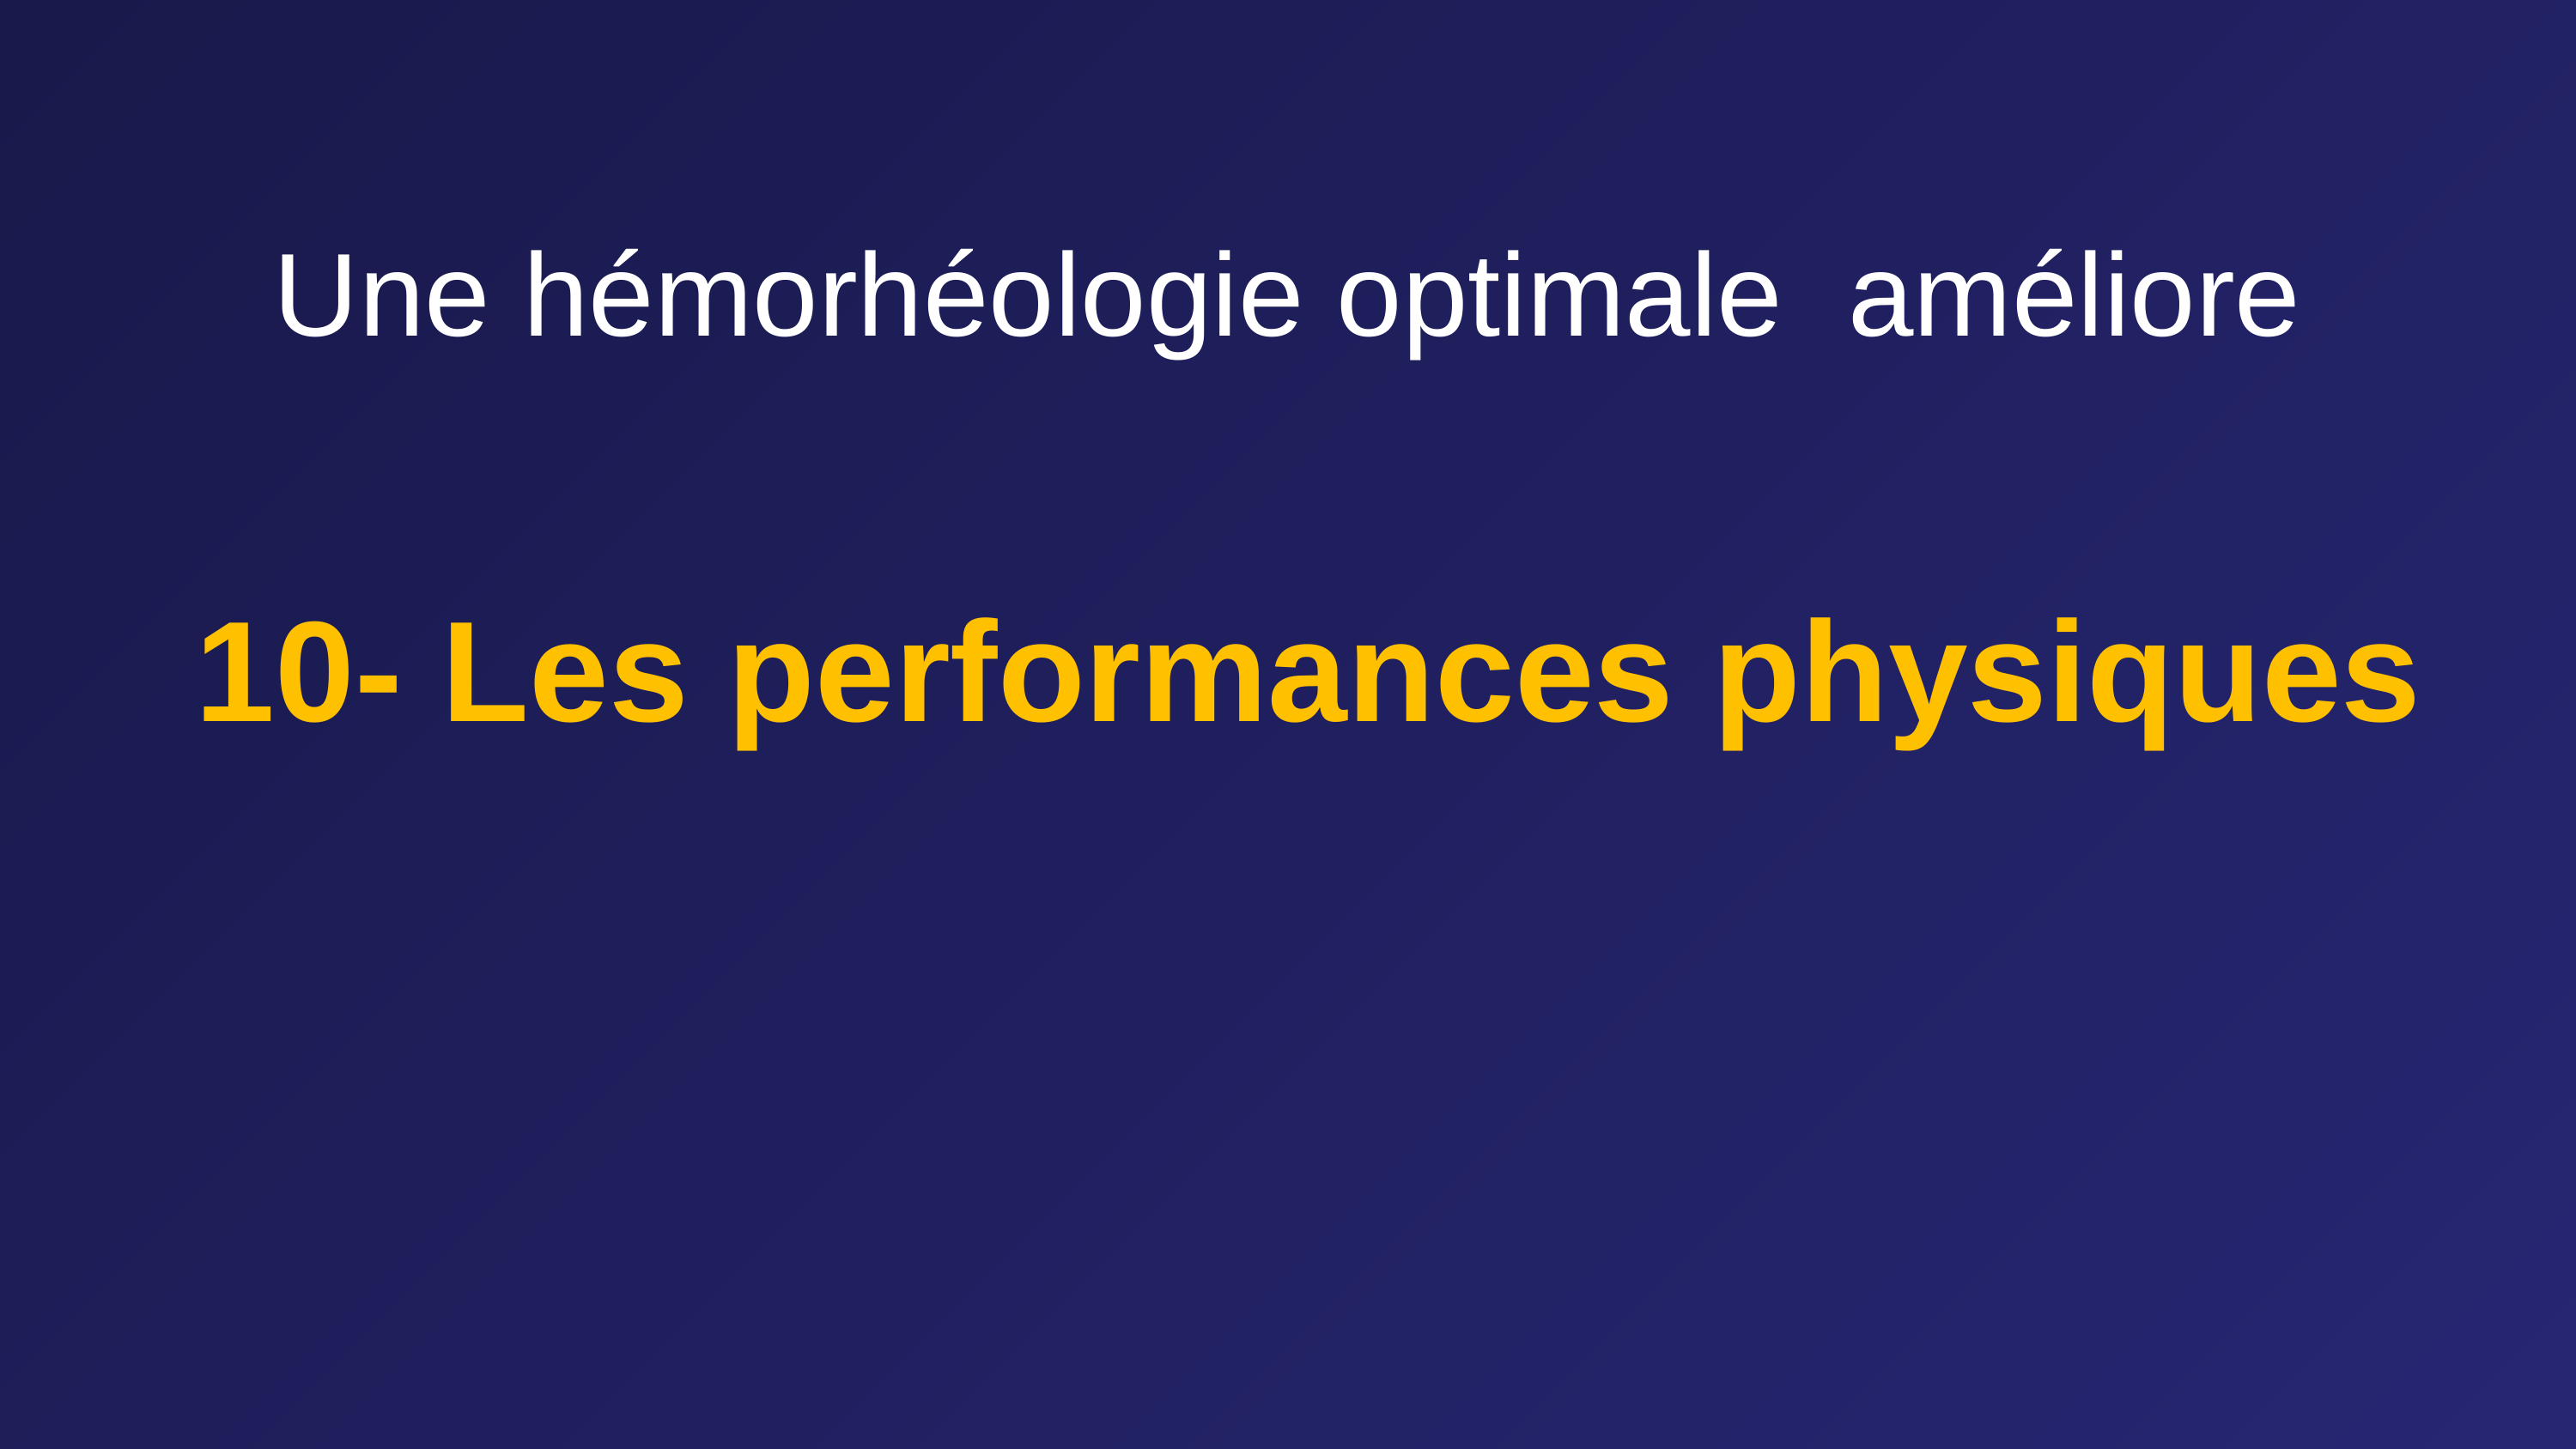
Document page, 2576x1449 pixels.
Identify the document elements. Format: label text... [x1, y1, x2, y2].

title Une hémorhéologie optimale améliore [187, 220, 2389, 359]
list 10- Les performances physiques [129, 587, 2490, 1229]
